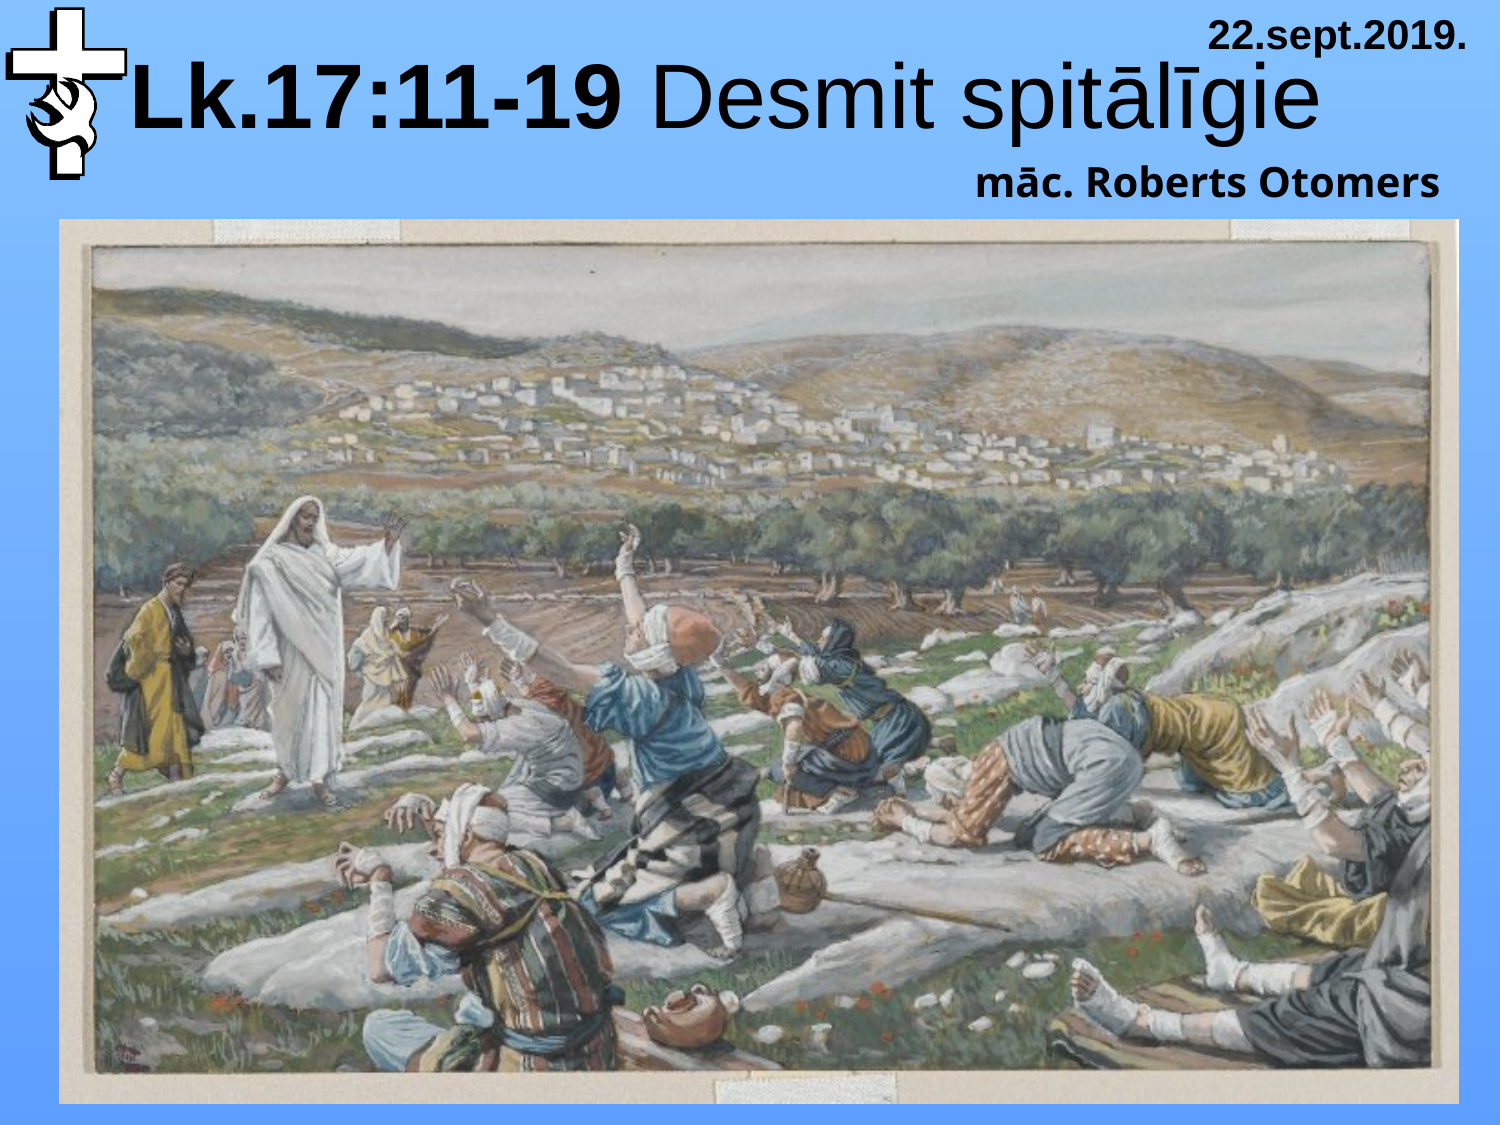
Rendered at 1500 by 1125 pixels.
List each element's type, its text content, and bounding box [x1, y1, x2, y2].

text_box 22.sept.2019. [1175, 0, 1500, 65]
picture [5, 6, 128, 181]
text_box māc. Roberts Otomers [915, 148, 1500, 214]
title Lk.17:11-19 Desmit spitālīgie [132, 18, 1365, 166]
picture [58, 219, 1459, 1105]
